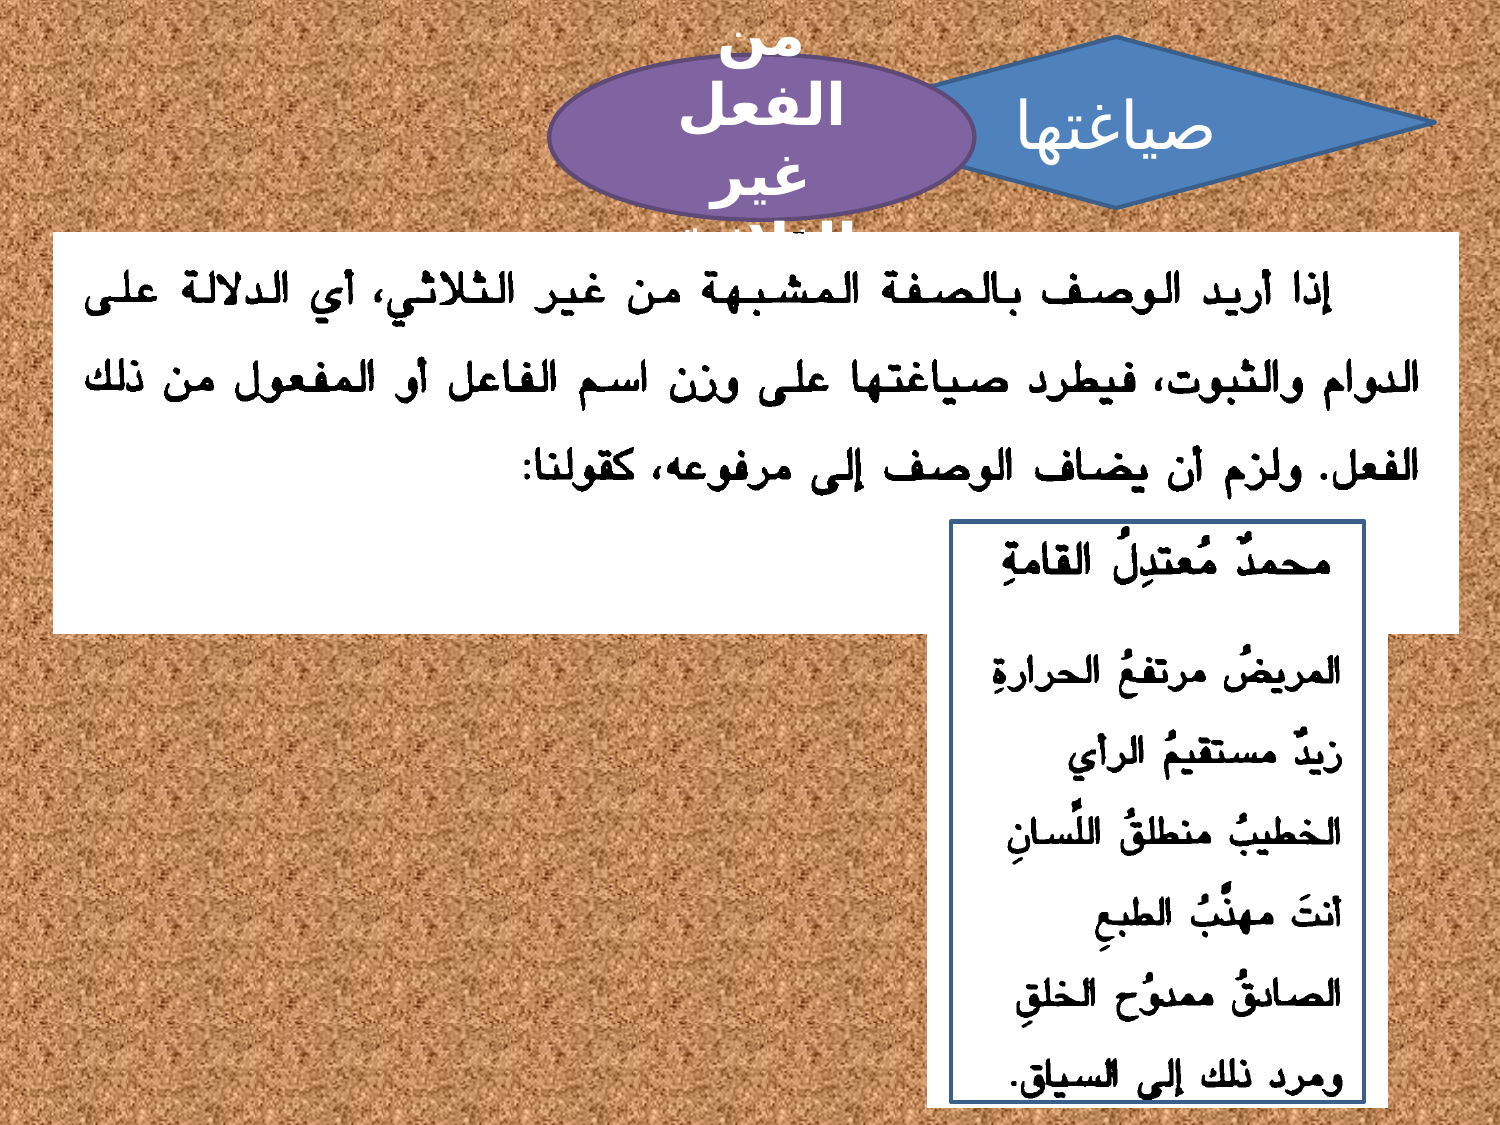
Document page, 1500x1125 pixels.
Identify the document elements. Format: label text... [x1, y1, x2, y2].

text_box صياغتها [932, 34, 1438, 211]
picture [0, 0, 1500, 1125]
text_box من الفعل غير الثلاثيّ [547, 52, 977, 222]
